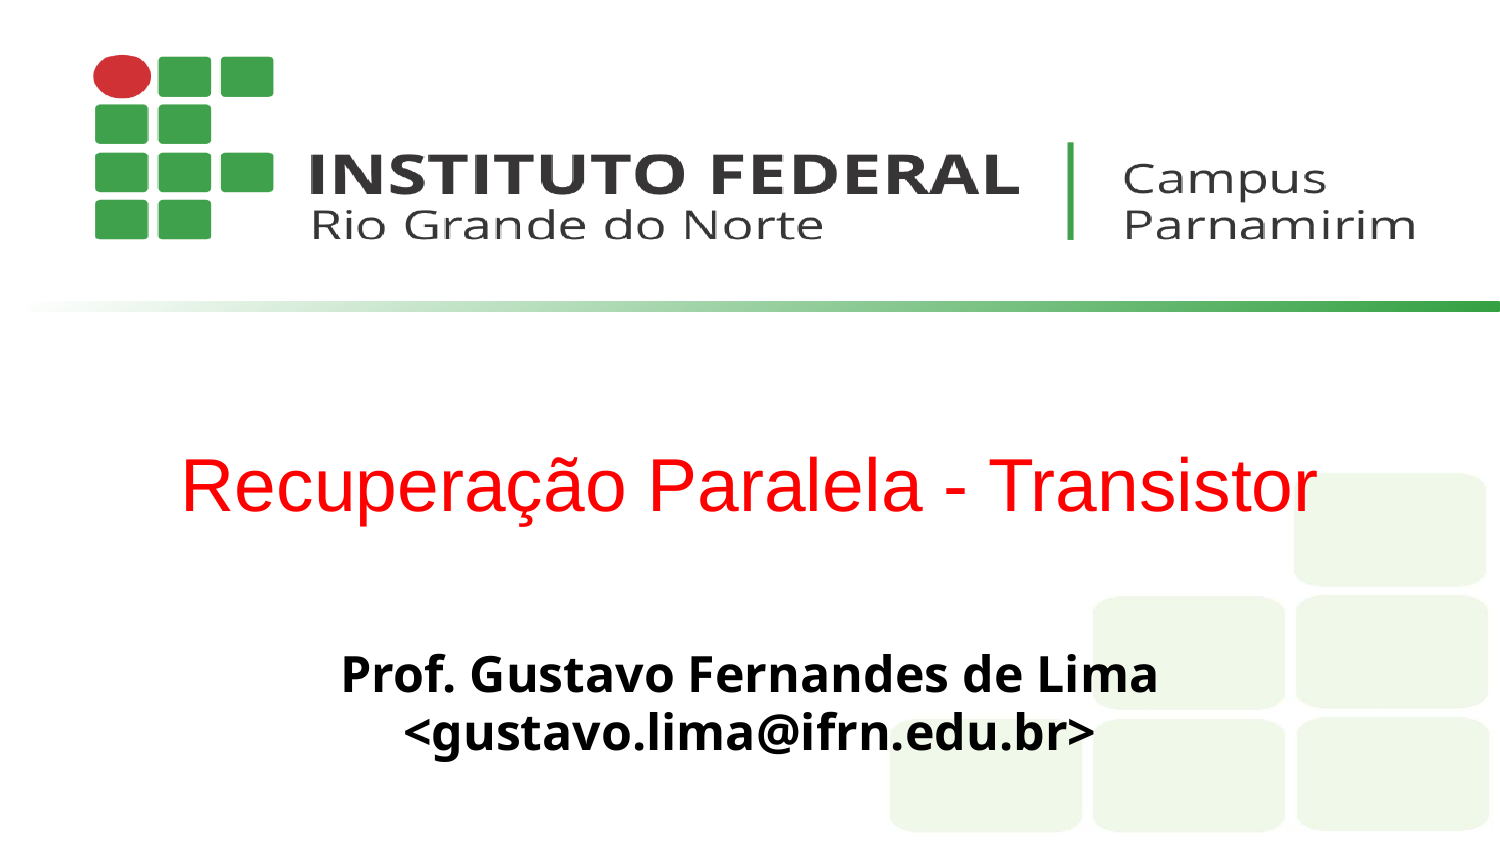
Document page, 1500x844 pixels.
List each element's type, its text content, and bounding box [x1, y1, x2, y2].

text_box Recuperação Paralela - Transistor [0, 343, 1500, 620]
text_box Prof. Gustavo Fernandes de Lima <gustavo.lima@ifrn.edu.br> [246, 637, 1254, 790]
picture [803, 620, 1495, 835]
picture [5, 21, 1500, 267]
